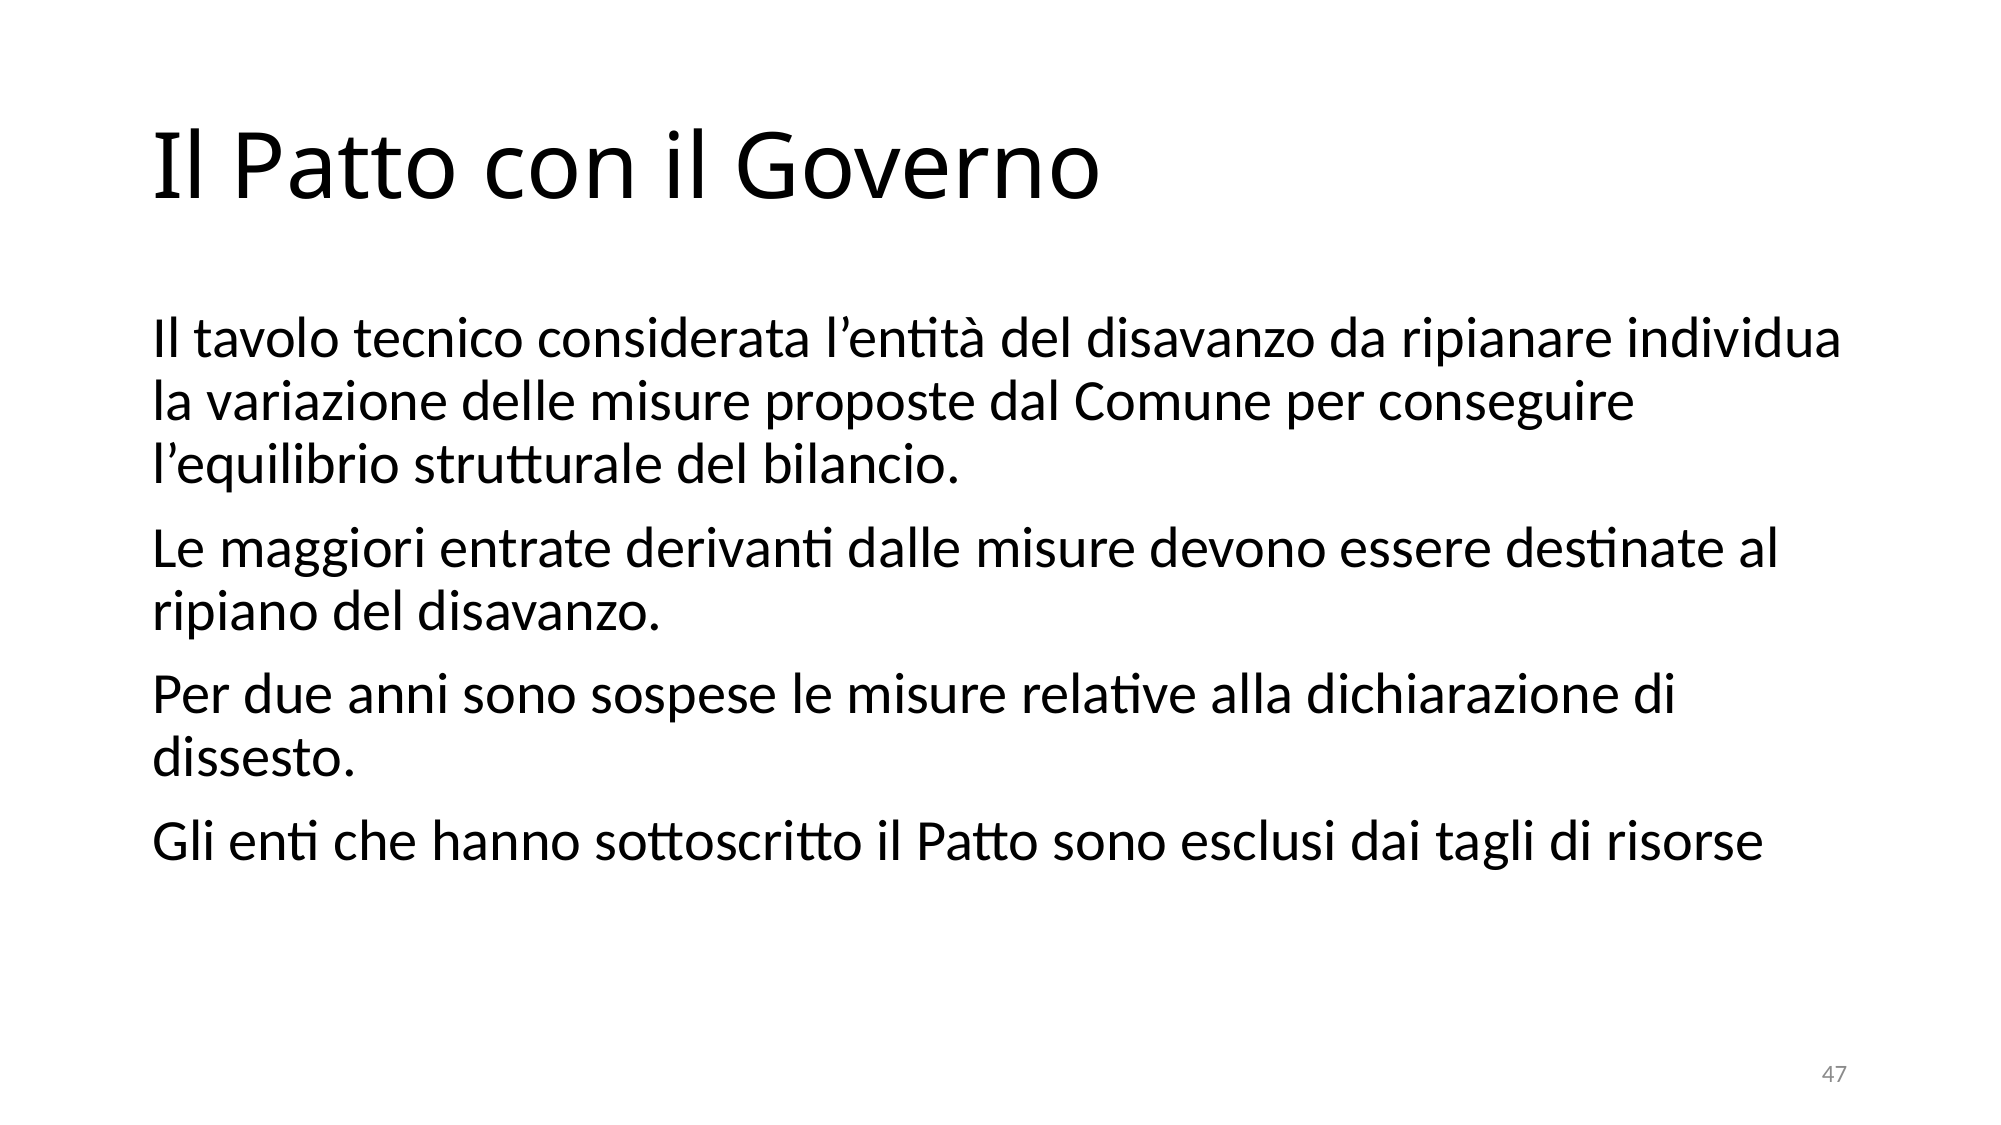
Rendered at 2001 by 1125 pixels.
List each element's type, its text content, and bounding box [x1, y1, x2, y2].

title Il Patto con il Governo [137, 59, 1863, 278]
slide_number 48 [1412, 1042, 1863, 1103]
list Il tavolo tecnico considerata l’entità del disavanzo da ripianare individua la variazione delle misure proposte dal Comune per conseguire l’equilibrio strutturale del bilancio. Le maggiori entrate derivanti dalle misure devono essere destinate al ripiano del disavanzo. Per due anni sono sospese le misure relative alla dichiarazione di dissesto. Gli enti che hanno sottoscritto il Patto sono esclusi dai tagli di risorse [137, 299, 1863, 1014]
